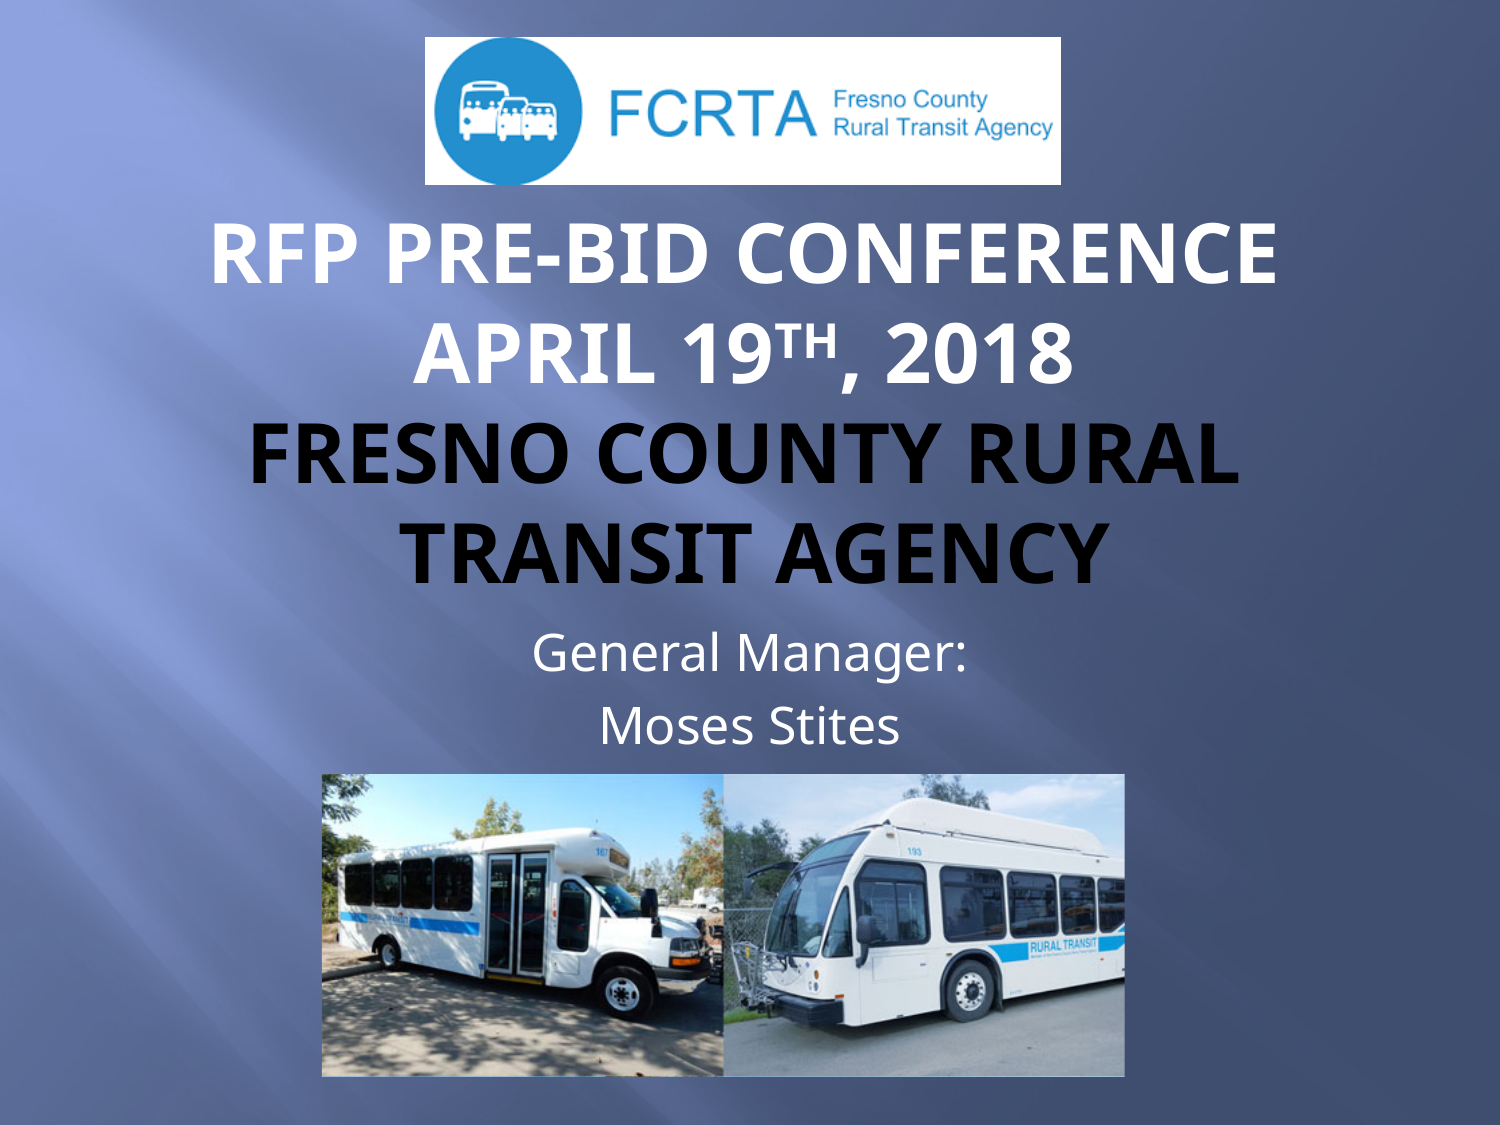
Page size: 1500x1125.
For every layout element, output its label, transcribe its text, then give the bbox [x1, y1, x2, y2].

picture [424, 37, 1061, 185]
subtitle General Manager: Moses Stites [225, 612, 1275, 763]
title RFP Pre-bid conference April 19th, 2018 Fresno County Rural transit agency [69, 62, 1420, 600]
picture [321, 774, 1125, 1077]
